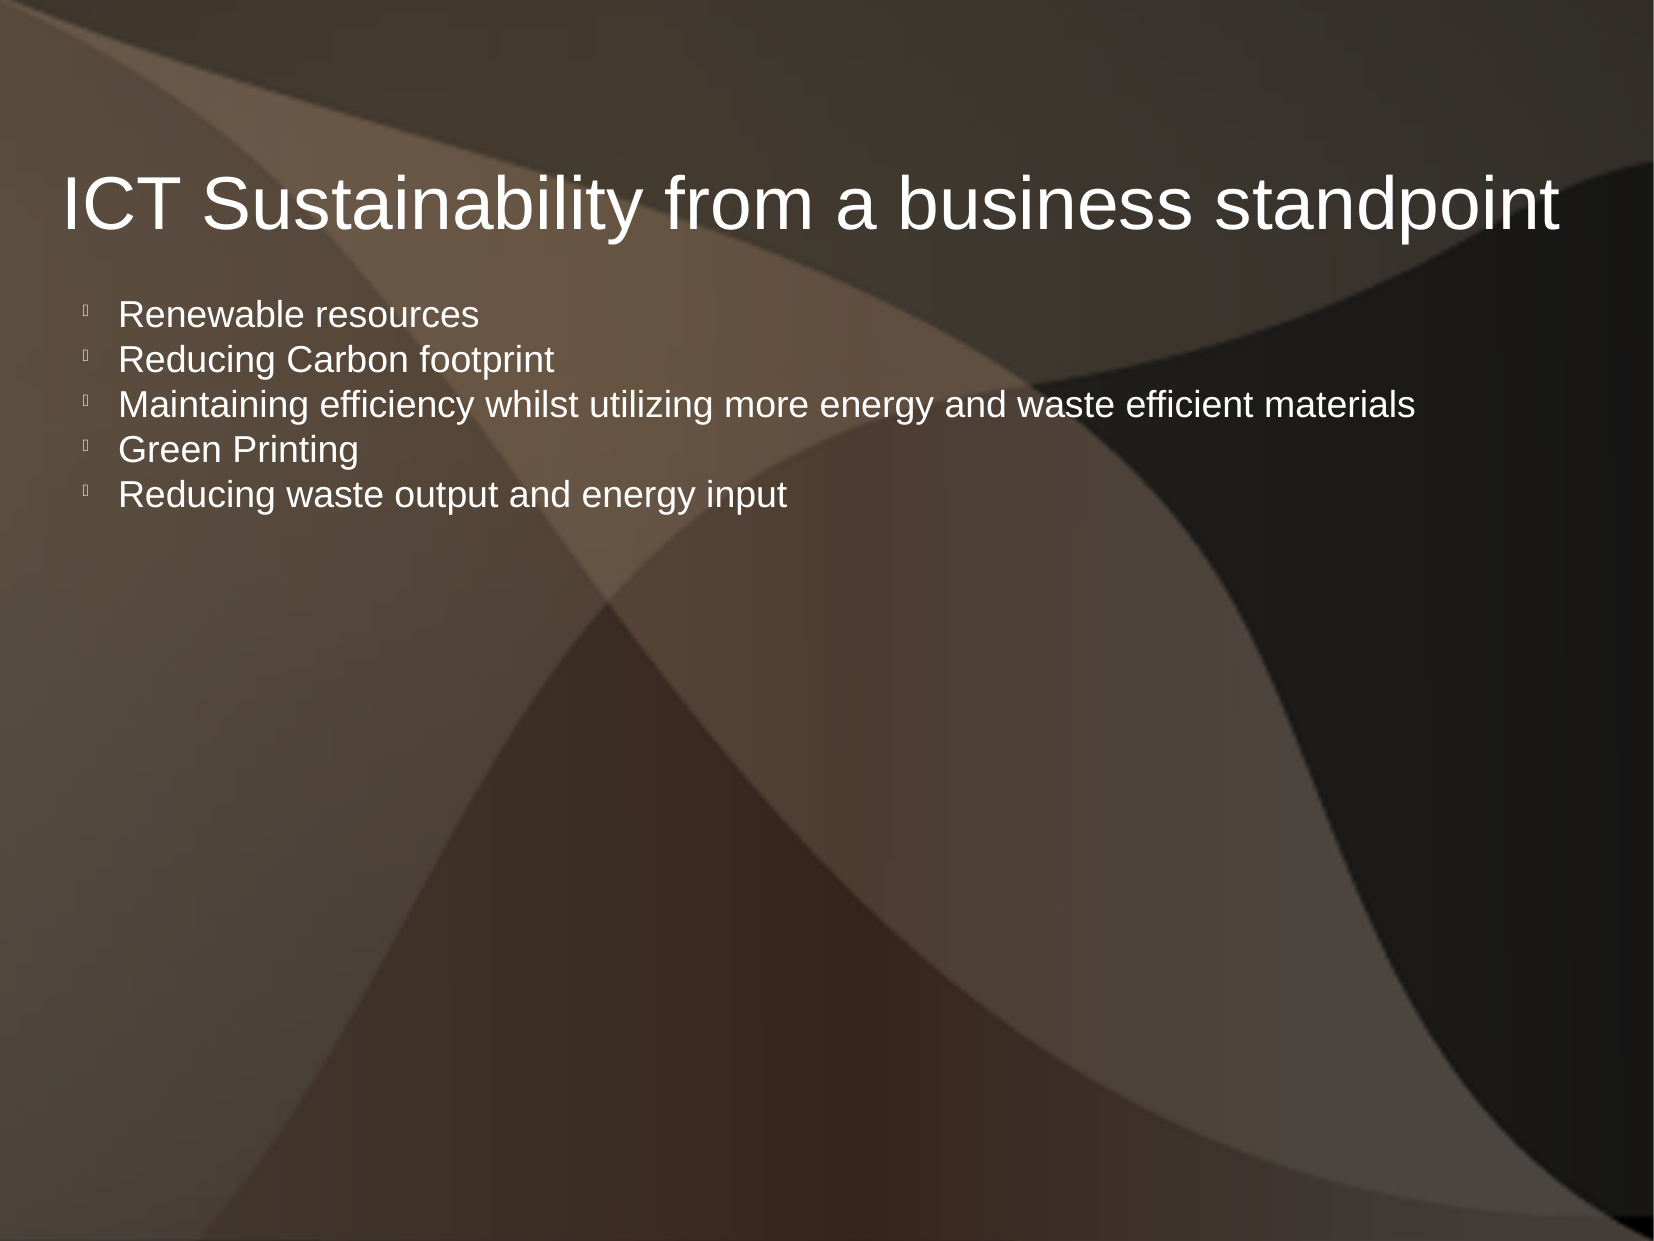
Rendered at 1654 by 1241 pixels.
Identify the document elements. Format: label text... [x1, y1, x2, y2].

text_box ICT Sustainability from a business standpoint [88, 107, 1536, 290]
text_box Renewable resources Reducing Carbon footprint Maintaining efficiency whilst utilizing more energy and waste efficient materials Green Printing Reducing waste output and energy input [82, 290, 1571, 1010]
picture [0, 0, 1654, 1241]
